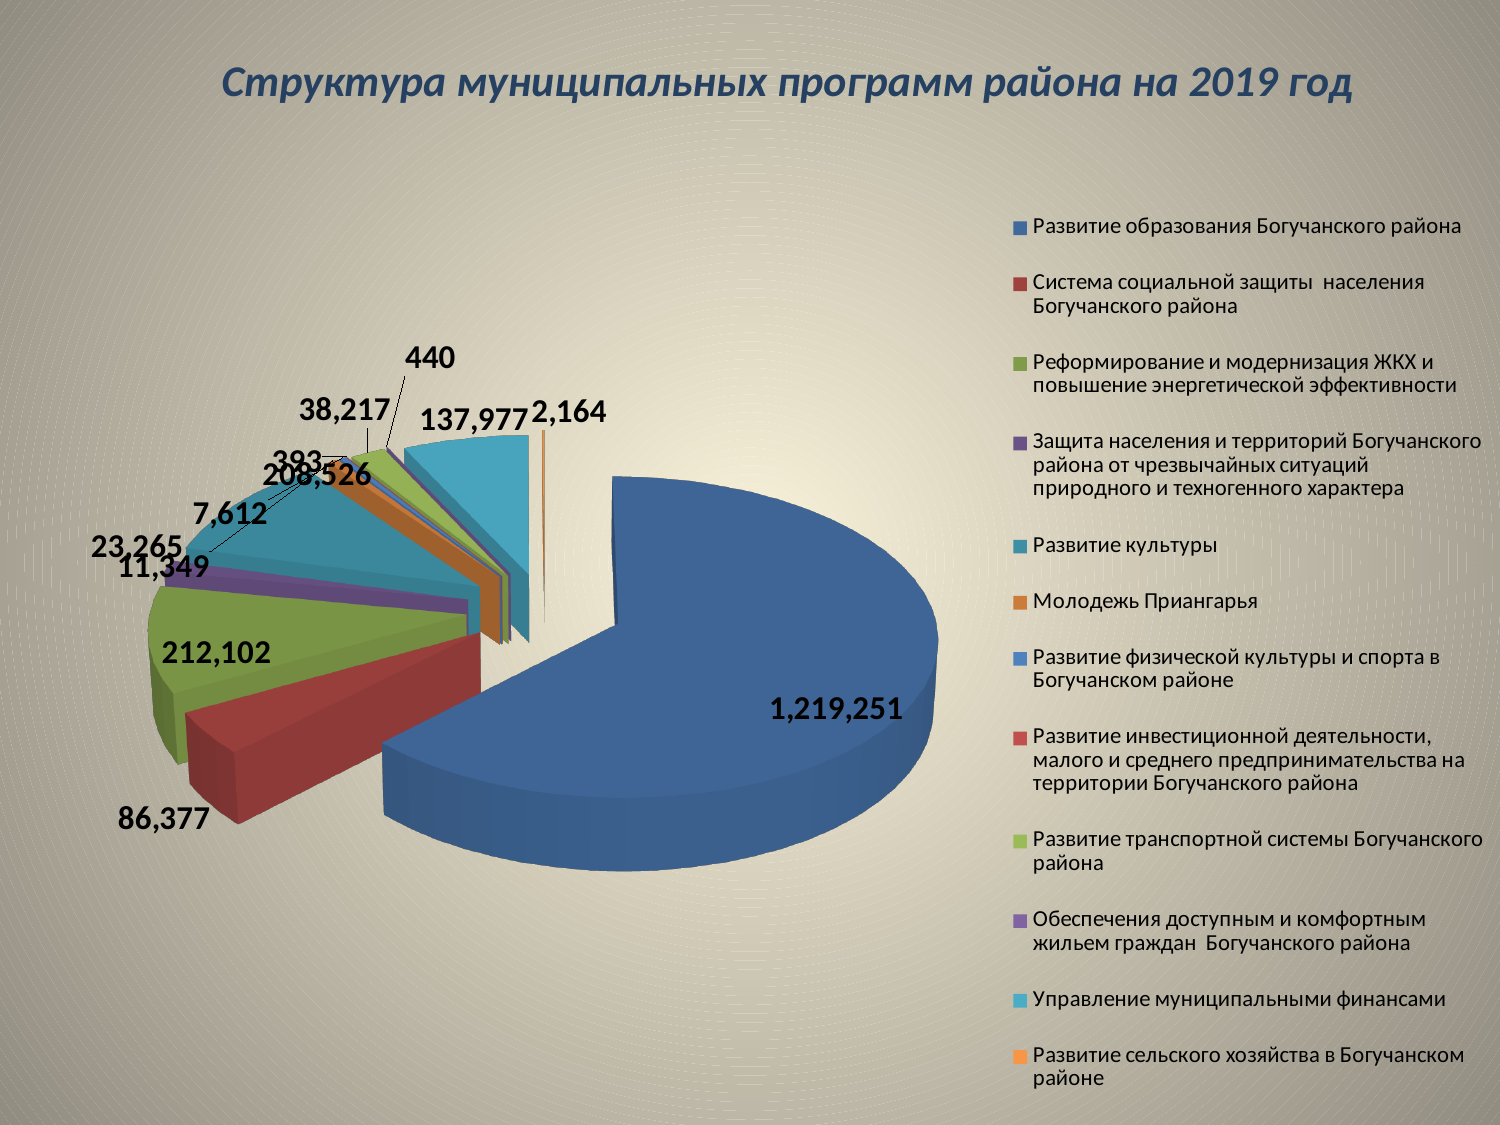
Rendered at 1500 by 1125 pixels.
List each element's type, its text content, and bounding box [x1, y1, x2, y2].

chart [74, 160, 1500, 1125]
title Структура муниципальных программ района на 2019 год [75, 45, 1500, 114]
